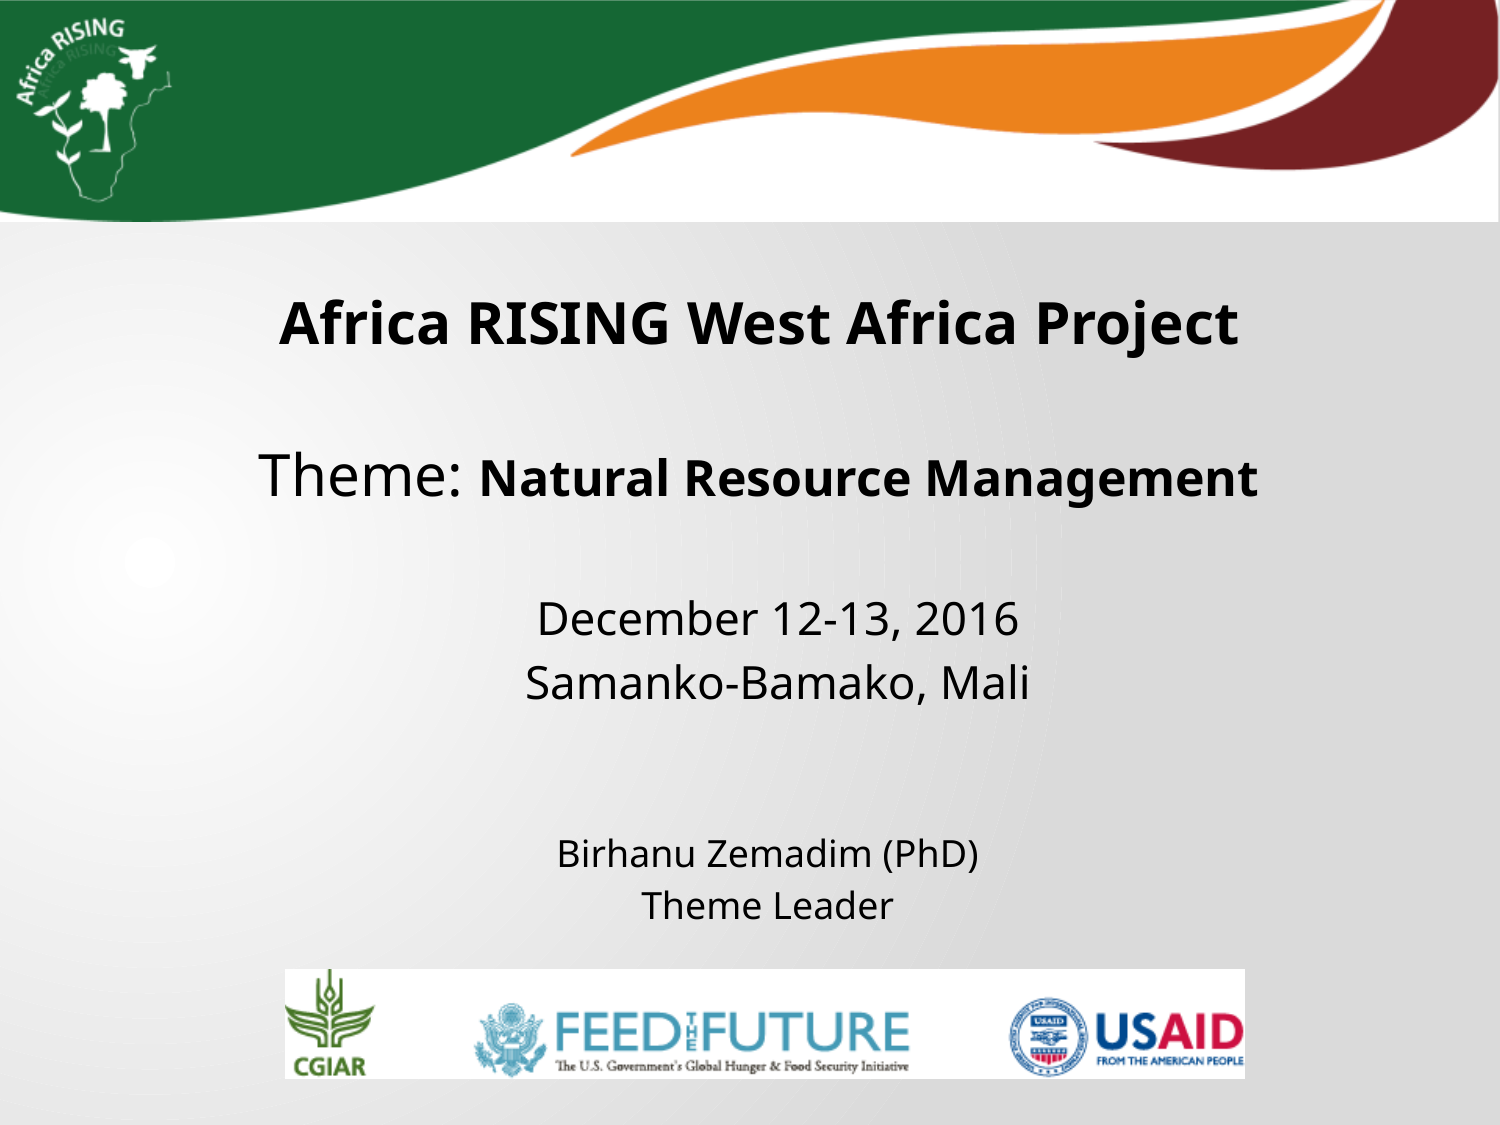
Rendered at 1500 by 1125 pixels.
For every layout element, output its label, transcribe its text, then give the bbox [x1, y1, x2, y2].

text_box December 12-13, 2016 Samanko-Bamako, Mali [87, 582, 1450, 783]
picture [285, 969, 1245, 1079]
list Africa RISING West Africa Project Theme: Natural Resource Management [29, 278, 1471, 529]
picture [0, 0, 1499, 222]
list Birhanu Zemadim (PhD) Theme Leader [77, 822, 1440, 953]
